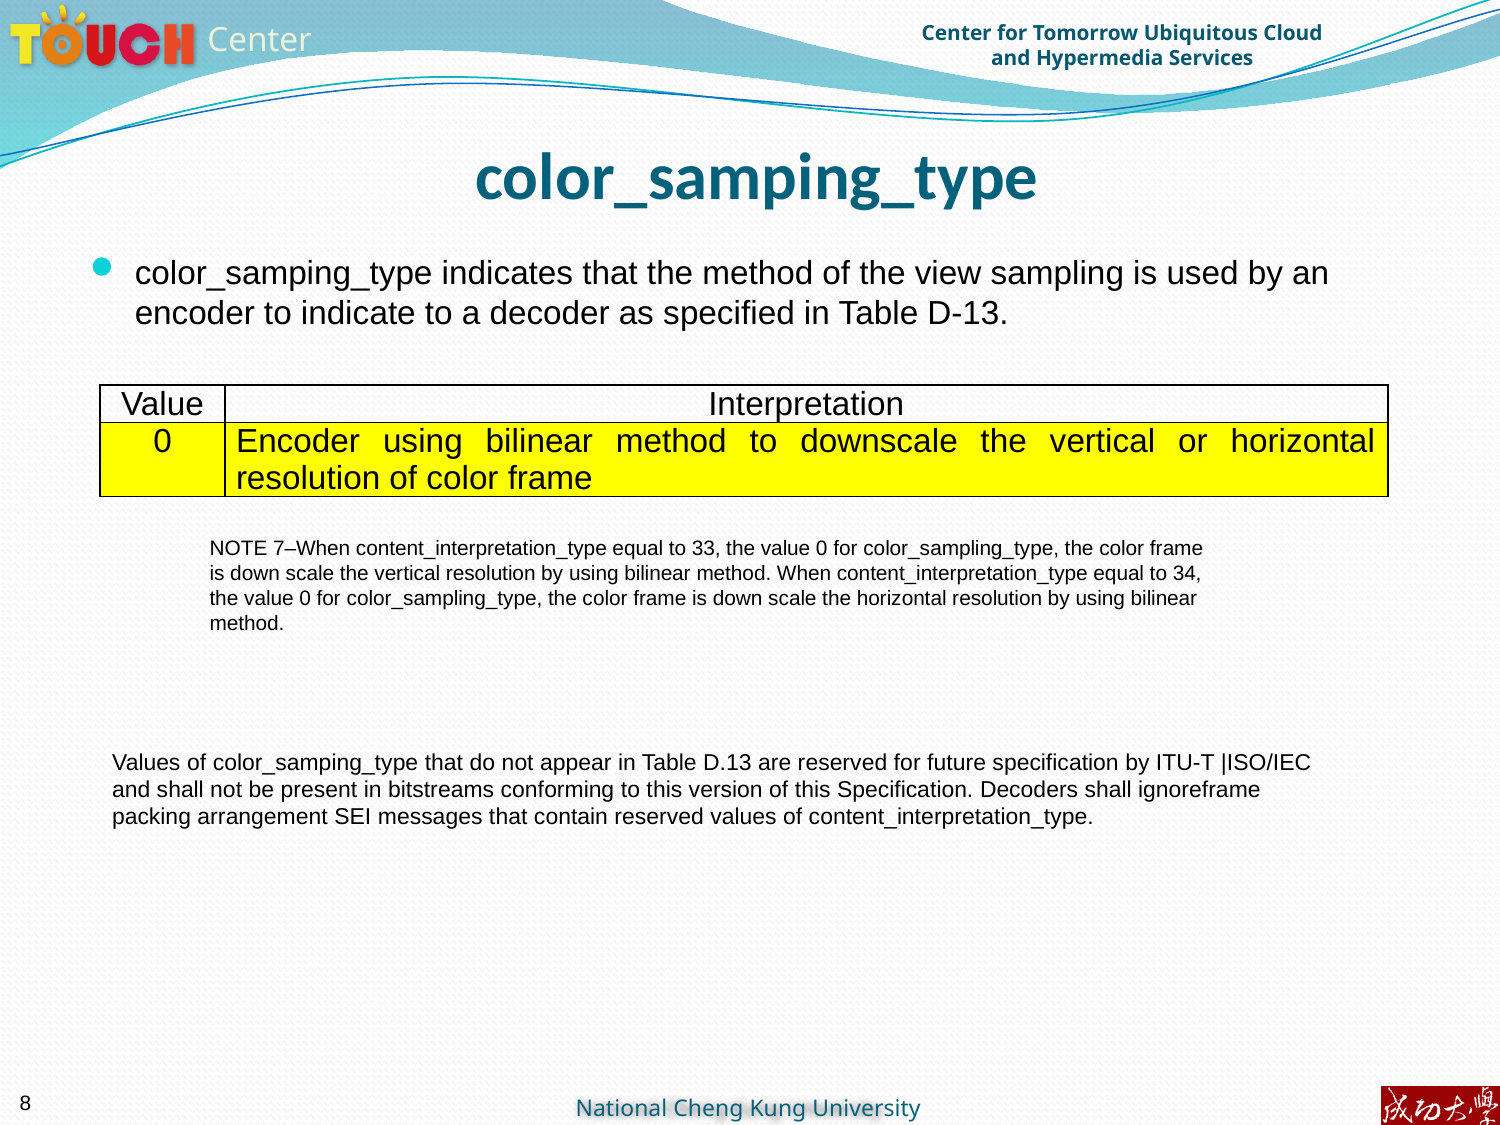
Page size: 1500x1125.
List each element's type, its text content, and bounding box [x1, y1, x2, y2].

title color_samping_type [74, 125, 1426, 243]
table_header Interpretation [226, 386, 1387, 422]
picture [5, 0, 201, 73]
text_box NOTE 7–When content_interpretation_type equal to 33, the value 0 for color_sampling_type, the color frame is down scale the vertical resolution by using bilinear method. When content_interpretation_type equal to 34, the value 0 for color_sampling_type, the color frame is down scale the horizontal resolution by using bilinear method. [194, 527, 1223, 642]
table_header Value [101, 386, 224, 422]
table_cell Encoder using bilinear method to downscale the vertical or horizontal resolution of color frame [226, 423, 1387, 496]
text_box Values of color_samping_type that do not appear in Table D.13 are reserved for future specification by ITU-T |ISO/IEC and shall not be present in bitstreams conforming to this version of this Specification. Decoders shall ignoreframe packing arrangement SEI messages that contain reserved values of content_interpretation_type. [97, 739, 1338, 837]
table_cell 0 [101, 423, 224, 496]
picture [1381, 1086, 1500, 1125]
list color_samping_type indicates that the method of the view sampling is used by an encoder to indicate to a decoder as specified in Table D‑13. [74, 243, 1426, 1038]
